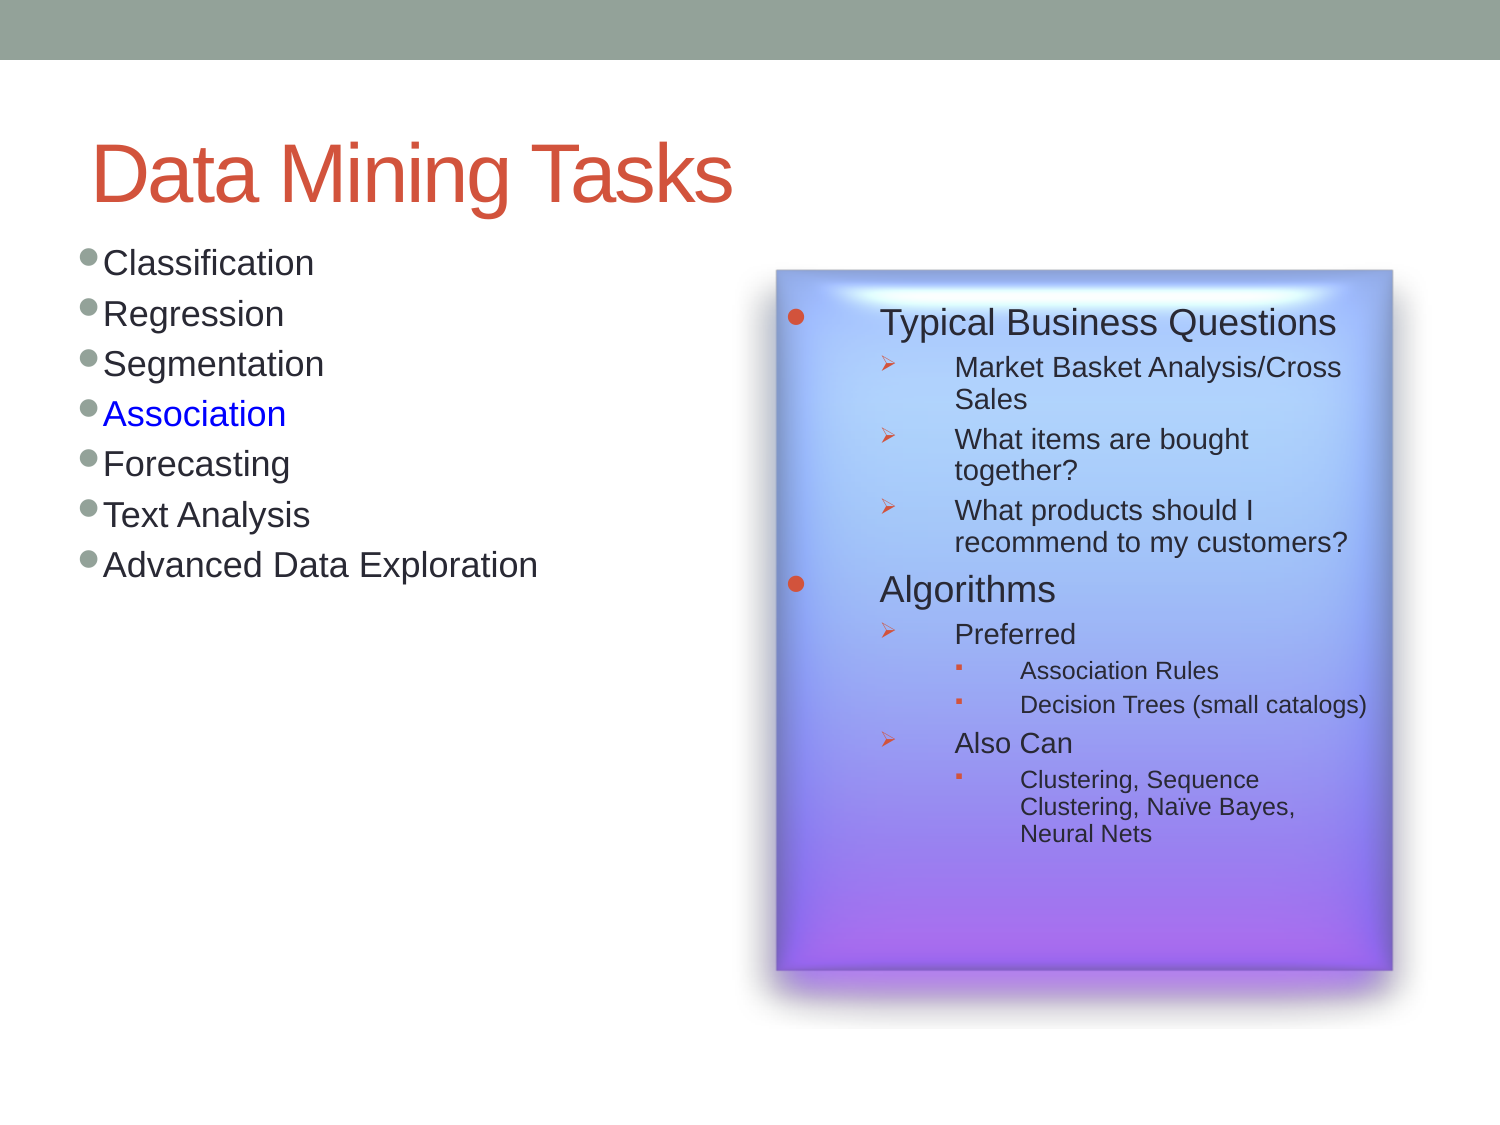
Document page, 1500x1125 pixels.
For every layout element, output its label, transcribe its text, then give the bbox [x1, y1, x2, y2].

list Classification Regression Segmentation Association Forecasting Text Analysis Advanced Data Exploration [62, 232, 741, 596]
title Data Mining Tasks [75, 87, 1425, 250]
picture [732, 262, 1432, 1030]
